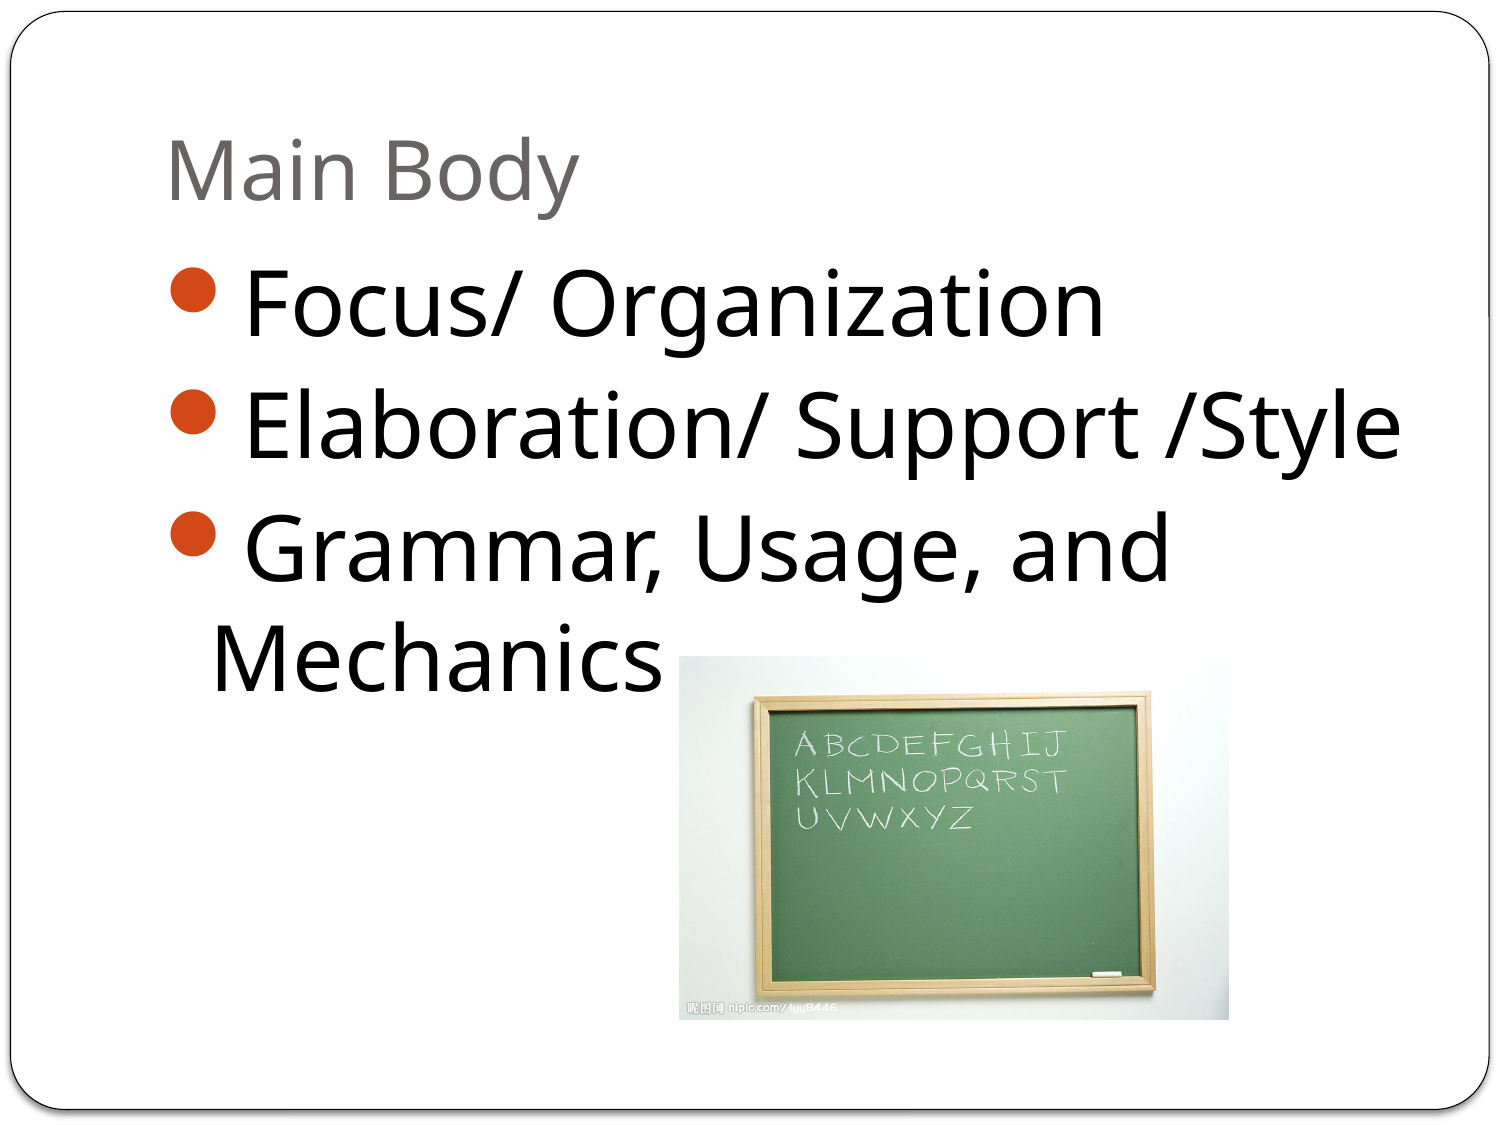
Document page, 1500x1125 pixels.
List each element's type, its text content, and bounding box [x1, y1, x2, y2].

picture [678, 656, 1229, 1020]
list Focus/ Organization Elaboration/ Support /Style Grammar, Usage, and Mechanics [150, 237, 1425, 988]
title Main Body [150, 45, 1425, 233]
